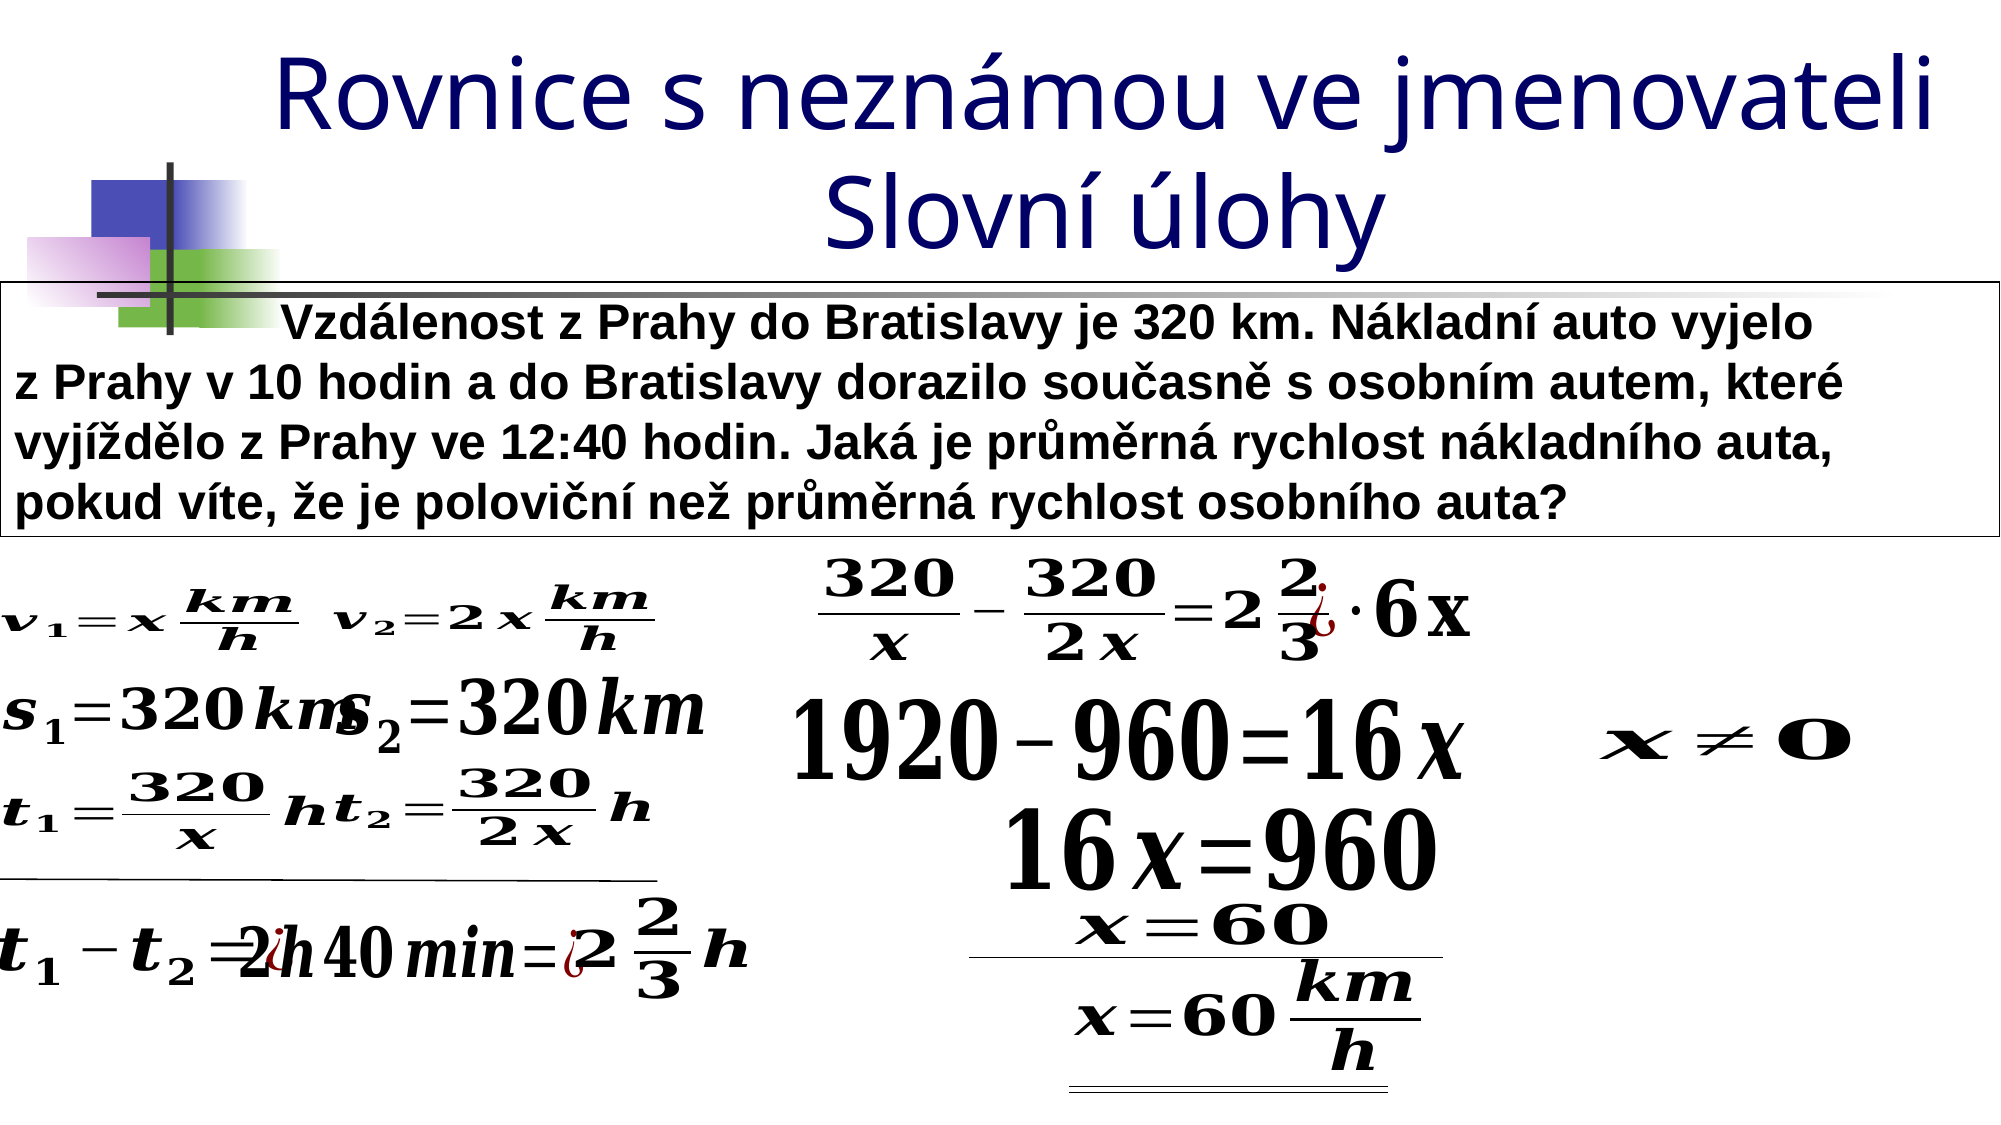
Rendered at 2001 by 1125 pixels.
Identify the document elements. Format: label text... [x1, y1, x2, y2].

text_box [0, 878, 658, 882]
text_box Vzdálenost z Prahy do Bratislavy je 320 km. Nákladní auto vyjelo z Prahy v 10 hodin a do Bratislavy dorazilo současně s osobním autem, které vyjíždělo z Prahy ve 12:40 hodin. Jaká je průměrná rychlost nákladního auta, pokud víte, že je poloviční než průměrná rychlost osobního auta? [0, 282, 2000, 537]
title Rovnice s neznámou ve jmenovateli Slovní úlohy [209, 18, 2000, 280]
